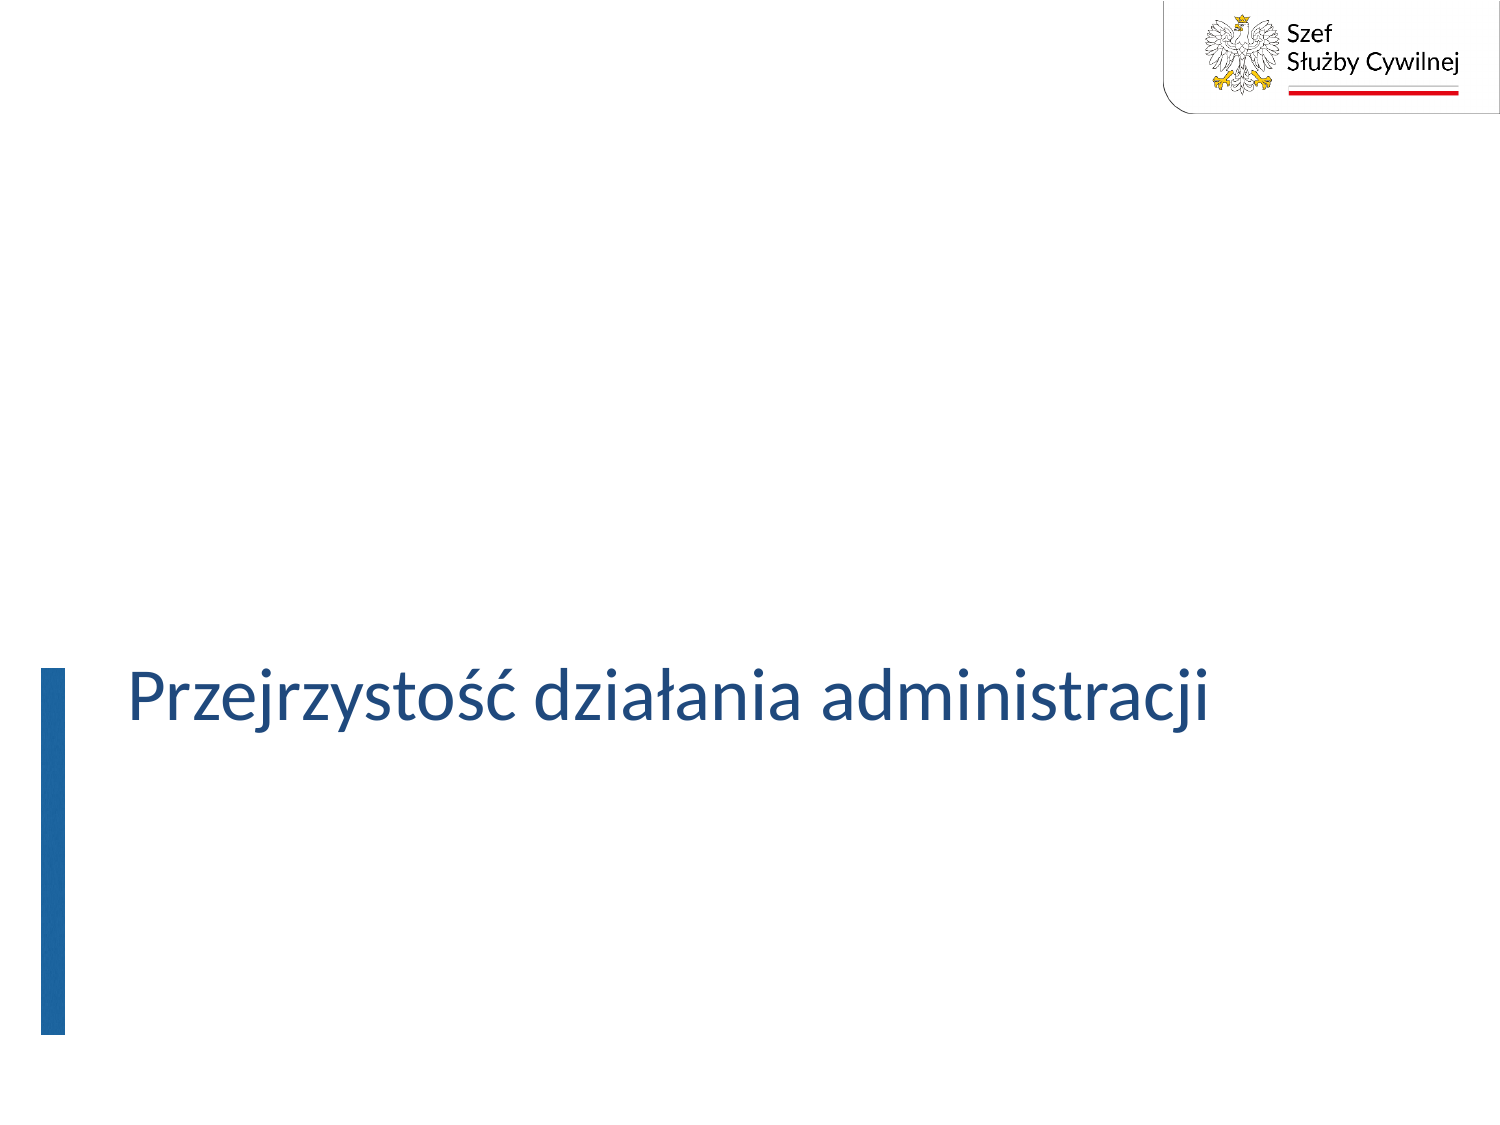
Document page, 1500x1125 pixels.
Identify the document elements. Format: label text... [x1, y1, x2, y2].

picture [1163, 0, 1500, 114]
picture [41, 668, 65, 1035]
title Przejrzystość działania administracji [112, 656, 1388, 881]
